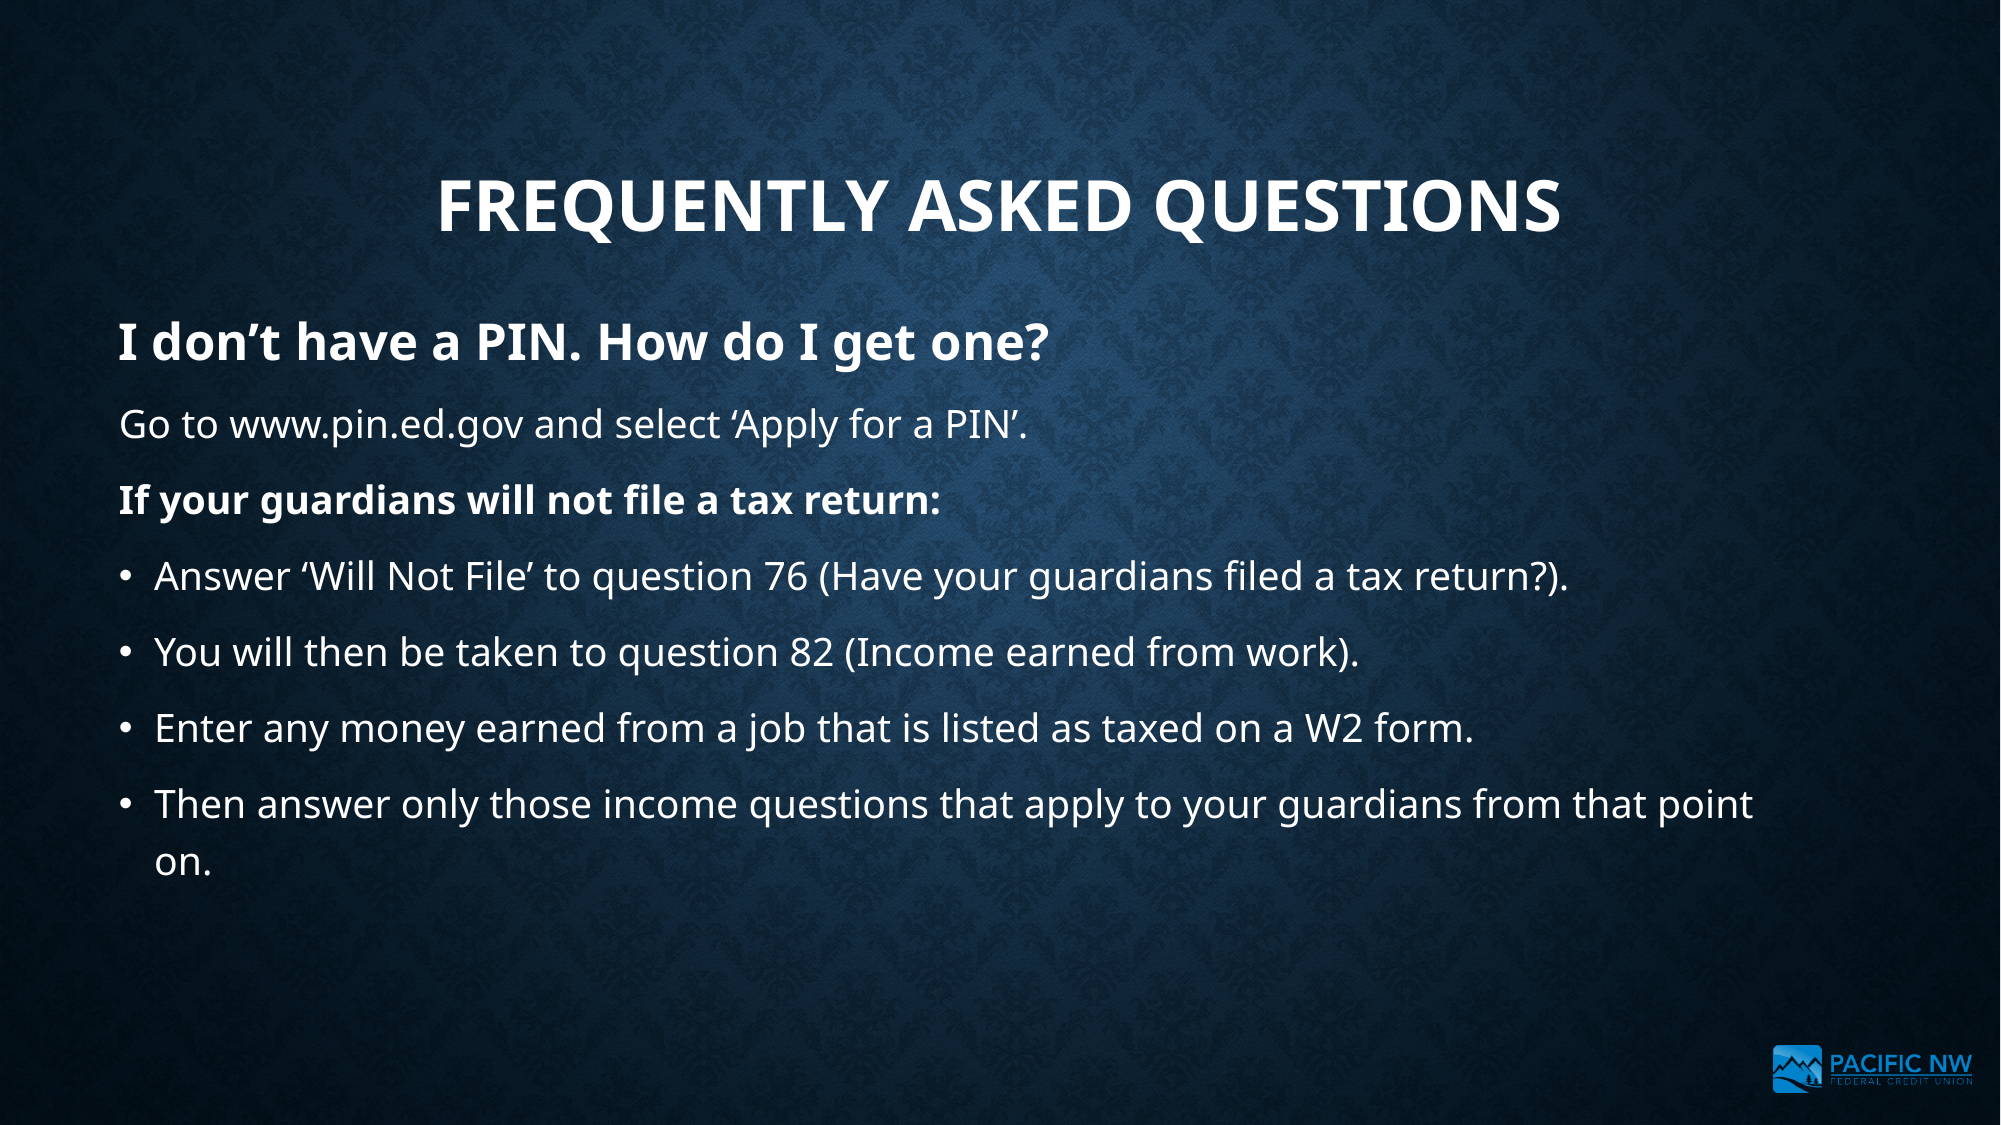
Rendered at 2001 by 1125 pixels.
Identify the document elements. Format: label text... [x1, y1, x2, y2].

picture [1779, 1045, 1973, 1094]
title Frequently Asked Questions [149, 99, 1849, 318]
picture [1773, 1045, 1817, 1068]
picture [1775, 1066, 1785, 1072]
list I don’t have a PIN. How do I get one? Go to www.pin.ed.gov and select ‘Apply for a PIN’. If your guardians will not file a tax return: Answer ‘Will Not File’ to question 76 (Have your guardians filed a tax return?). You will then be taken to question 82 (Income earned from work). Enter any money earned from a job that is listed as taxed on a W2 form. Then answer only those income questions that apply to your guardians from that point on. [103, 289, 1803, 896]
